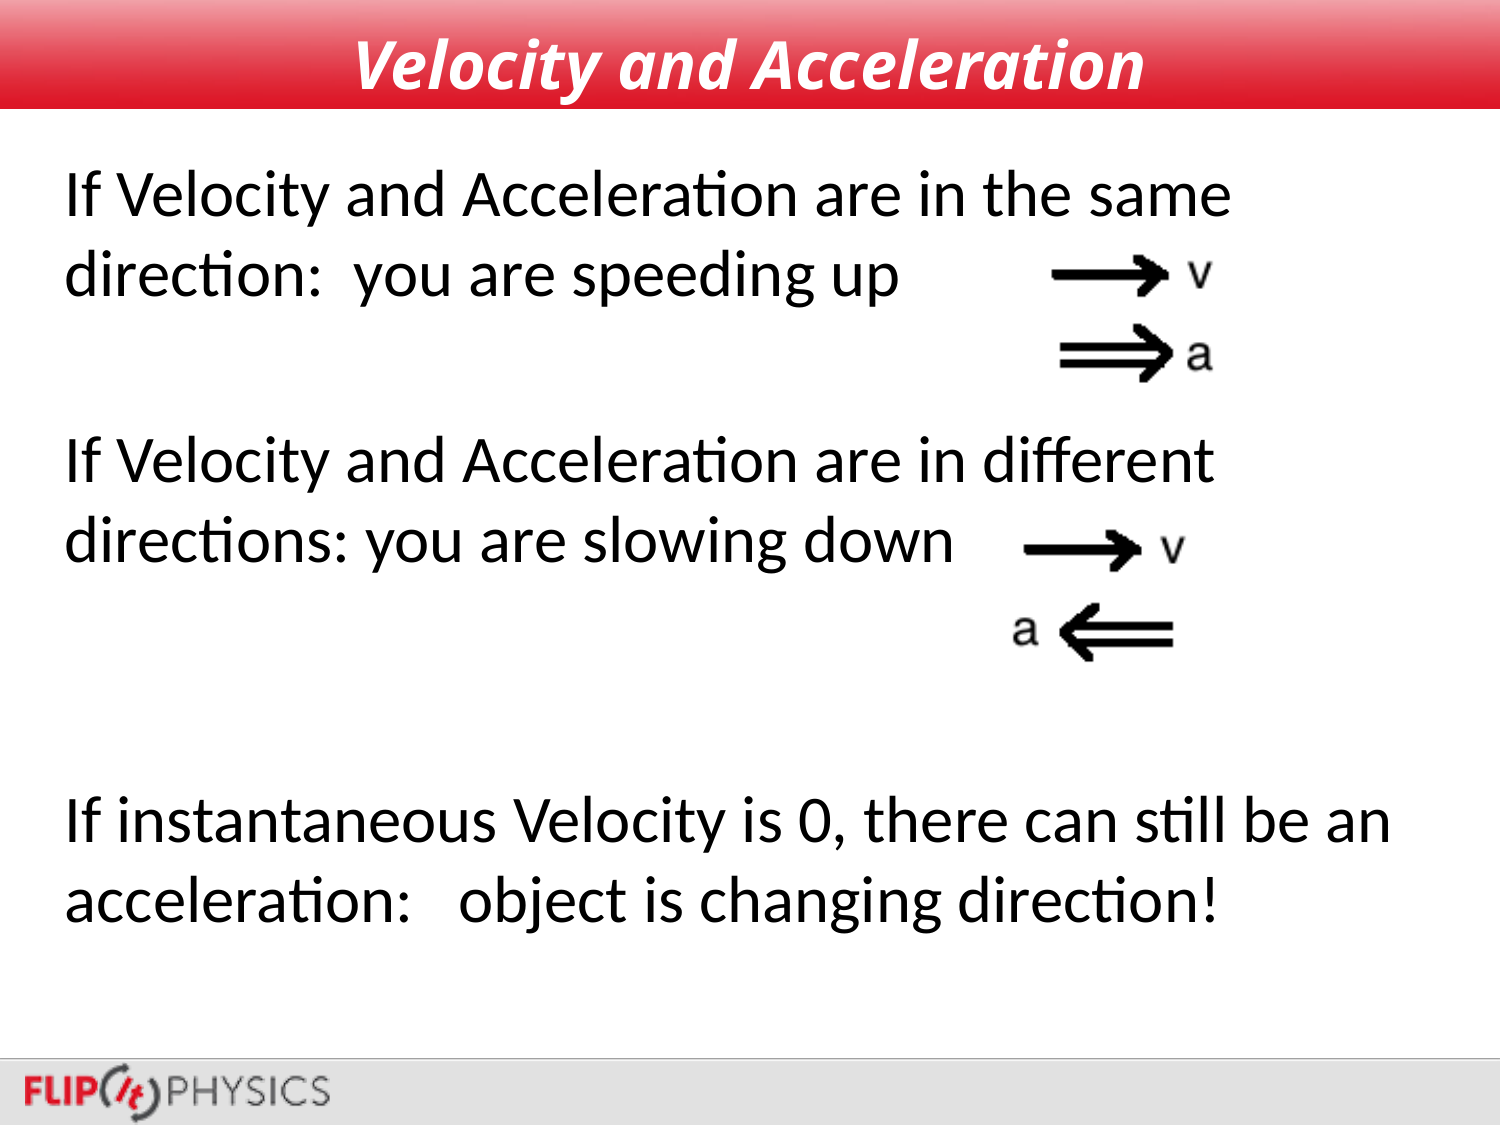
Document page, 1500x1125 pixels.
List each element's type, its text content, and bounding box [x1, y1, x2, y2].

list If Velocity and Acceleration are in the same direction: you are speeding up If Velocity and Acceleration are in different directions: you are slowing down If instantaneous Velocity is 0, there can still be an acceleration: object is changing direction! [50, 142, 1445, 1020]
picture [995, 496, 1205, 706]
title Velocity and Acceleration [75, 15, 1425, 91]
picture [1023, 221, 1233, 431]
picture [0, 0, 1500, 109]
picture [0, 1058, 1500, 1125]
